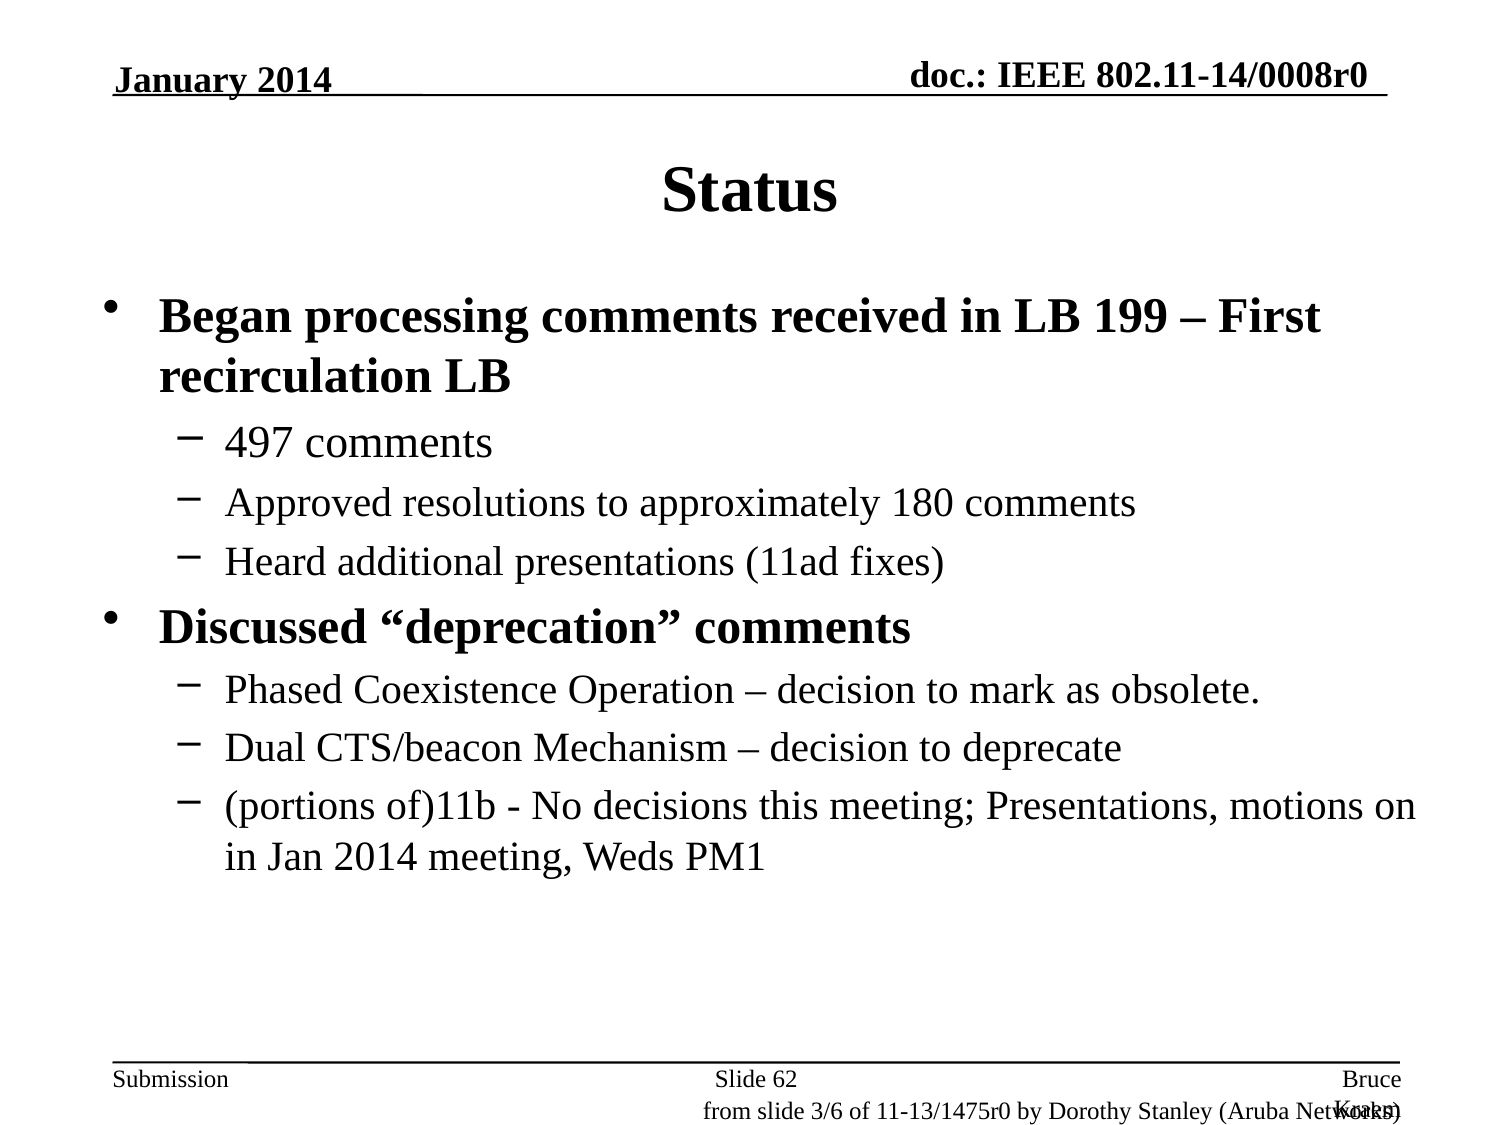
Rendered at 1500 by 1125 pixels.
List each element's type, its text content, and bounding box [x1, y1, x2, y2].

title Status [112, 137, 1388, 275]
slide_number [114, 54, 374, 100]
footer Bruce Kraemer, Marvell [1325, 1062, 1402, 1087]
text_box from slide 3/6 of 11-13/1475r0 by Dorothy Stanley (Aruba Networks) [343, 1087, 1417, 1125]
slide_number Slide 62 [712, 1062, 800, 1087]
list Began processing comments received in LB 199 – First recirculation LB 497 comments Approved resolutions to approximately 180 comments Heard additional presentations (11ad fixes) Discussed “deprecation” comments Phased Coexistence Operation – decision to mark as obsolete. Dual CTS/beacon Mechanism – decision to deprecate (portions of)11b - No decisions this meeting; Presentations, motions on in Jan 2014 meeting, Weds PM1 [87, 275, 1463, 1050]
